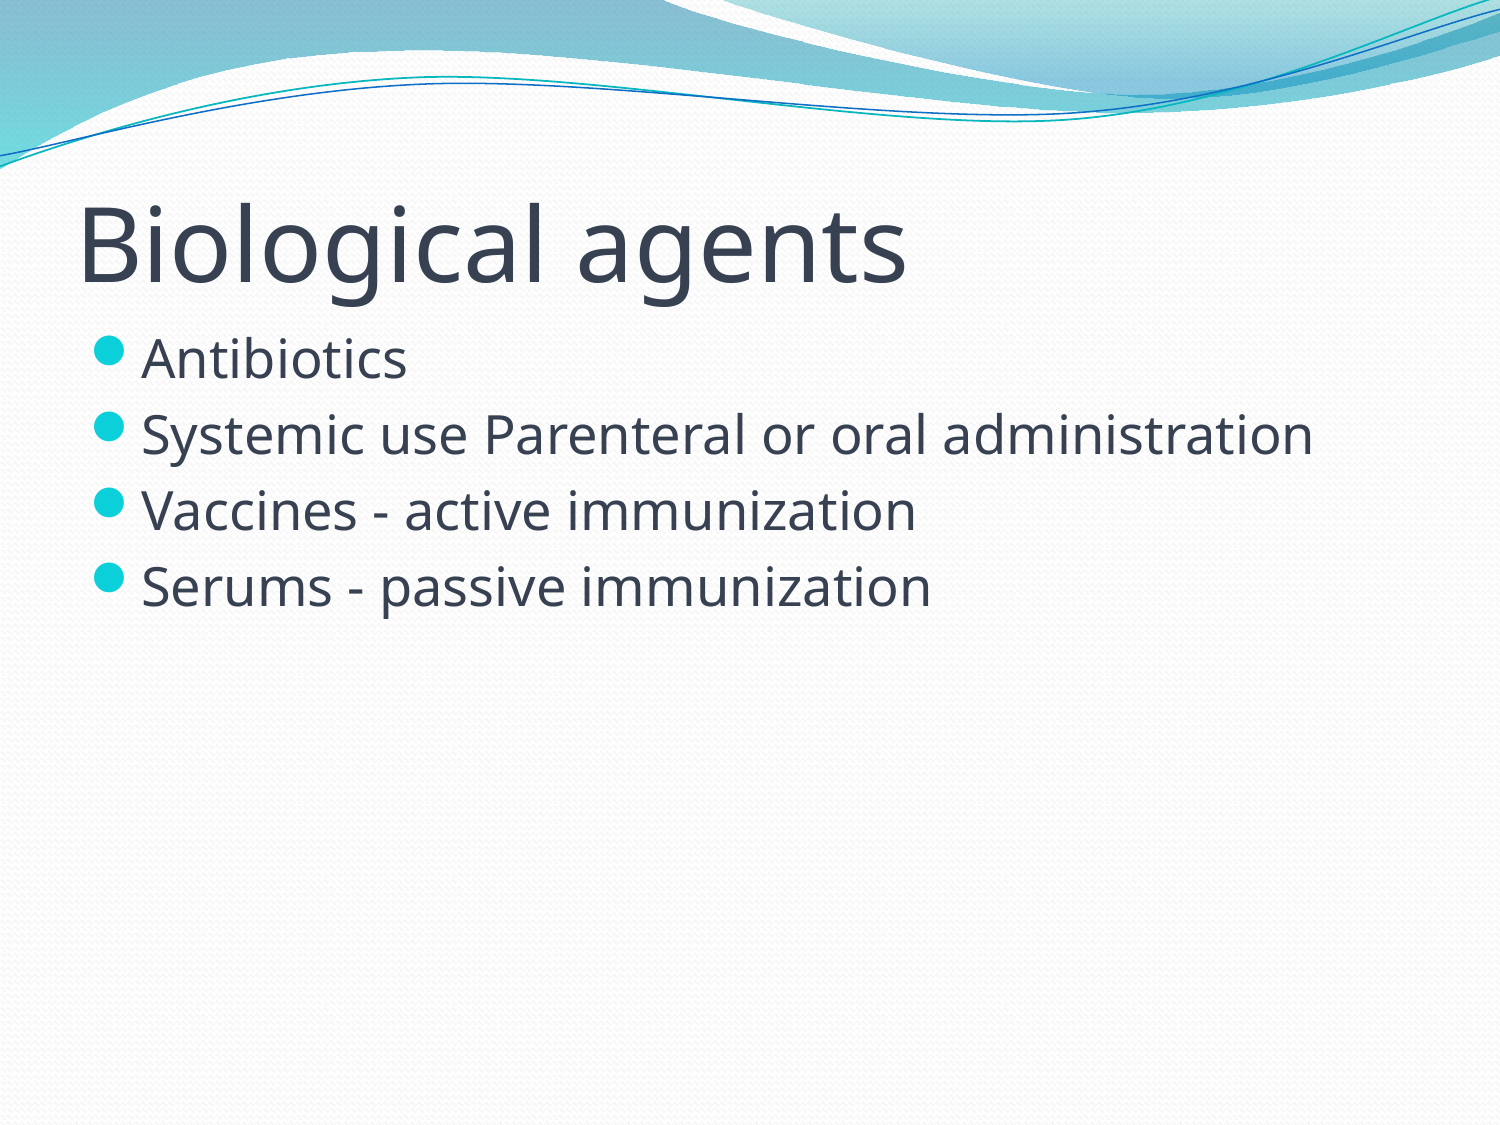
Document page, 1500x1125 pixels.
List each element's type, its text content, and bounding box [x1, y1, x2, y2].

list Antibiotics Systemic use Parenteral or oral administration Vaccines - active immunization Serums - passive immunization [75, 317, 1425, 1038]
title Biological agents [75, 115, 1425, 303]
